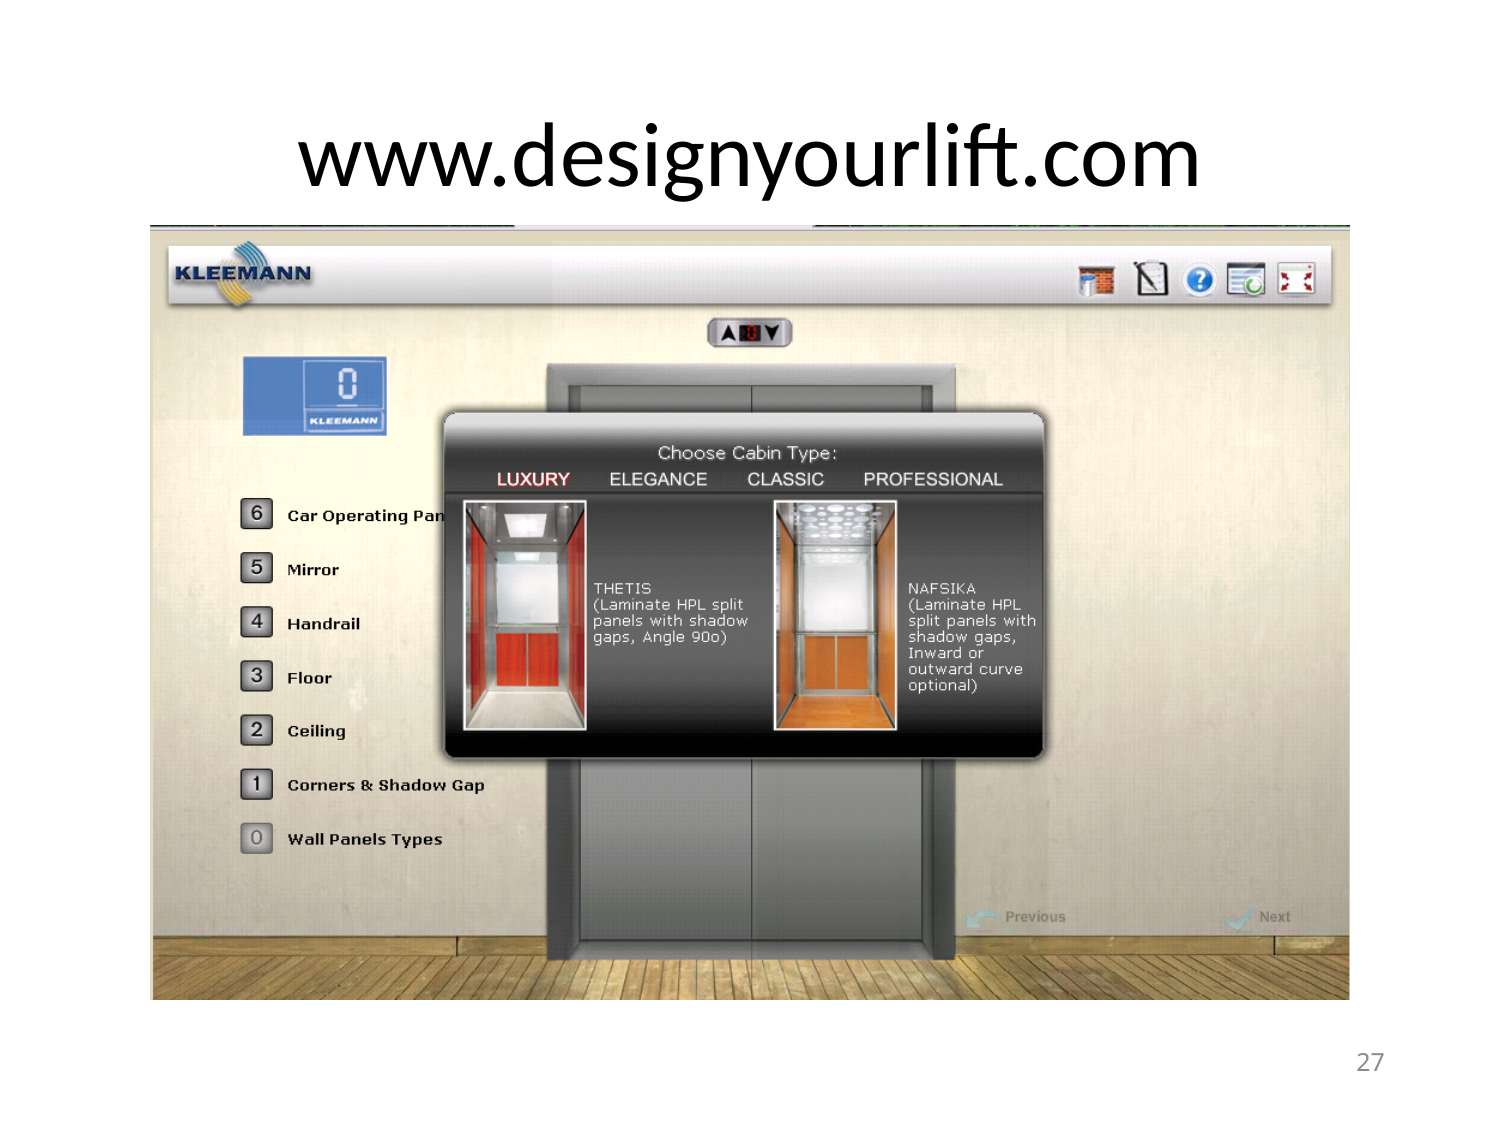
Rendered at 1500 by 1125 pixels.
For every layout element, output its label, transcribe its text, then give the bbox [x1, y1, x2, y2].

slide_number 27 [1074, 1024, 1400, 1103]
picture [149, 224, 1351, 1001]
title www.designyourlift.com [94, 50, 1407, 250]
